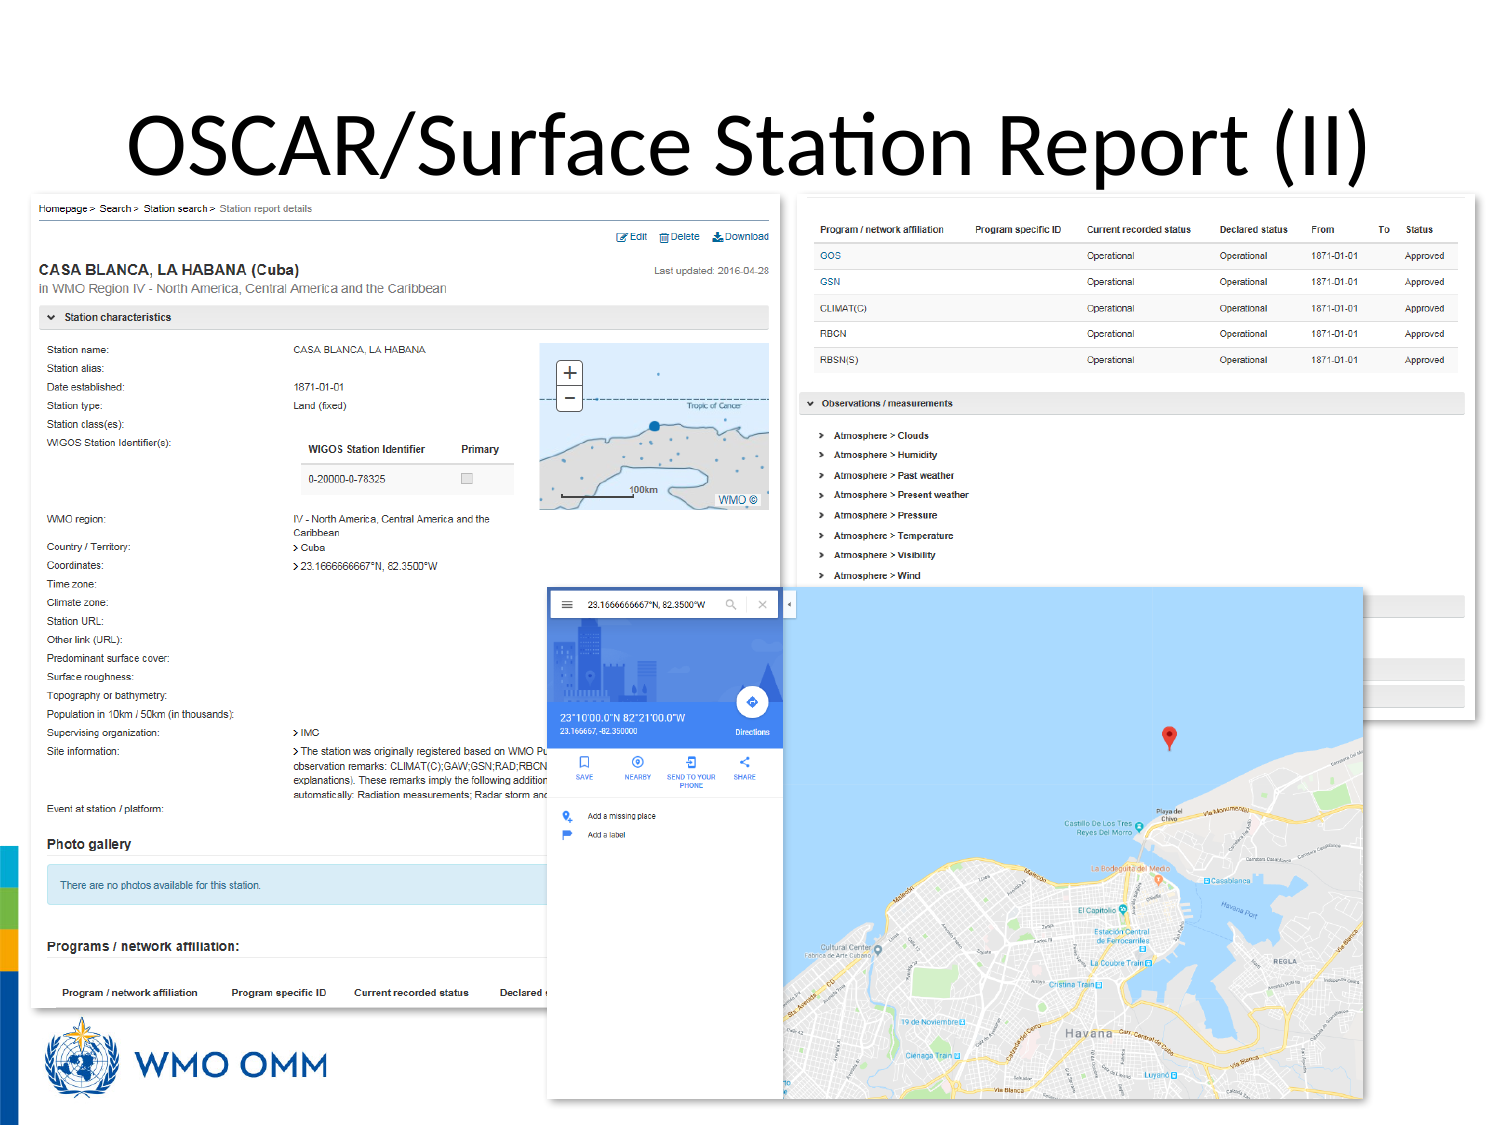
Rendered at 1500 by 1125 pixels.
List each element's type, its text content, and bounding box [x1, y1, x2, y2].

picture [0, 193, 1476, 1125]
title OSCAR/Surface Station Report (II) [75, 45, 1425, 233]
